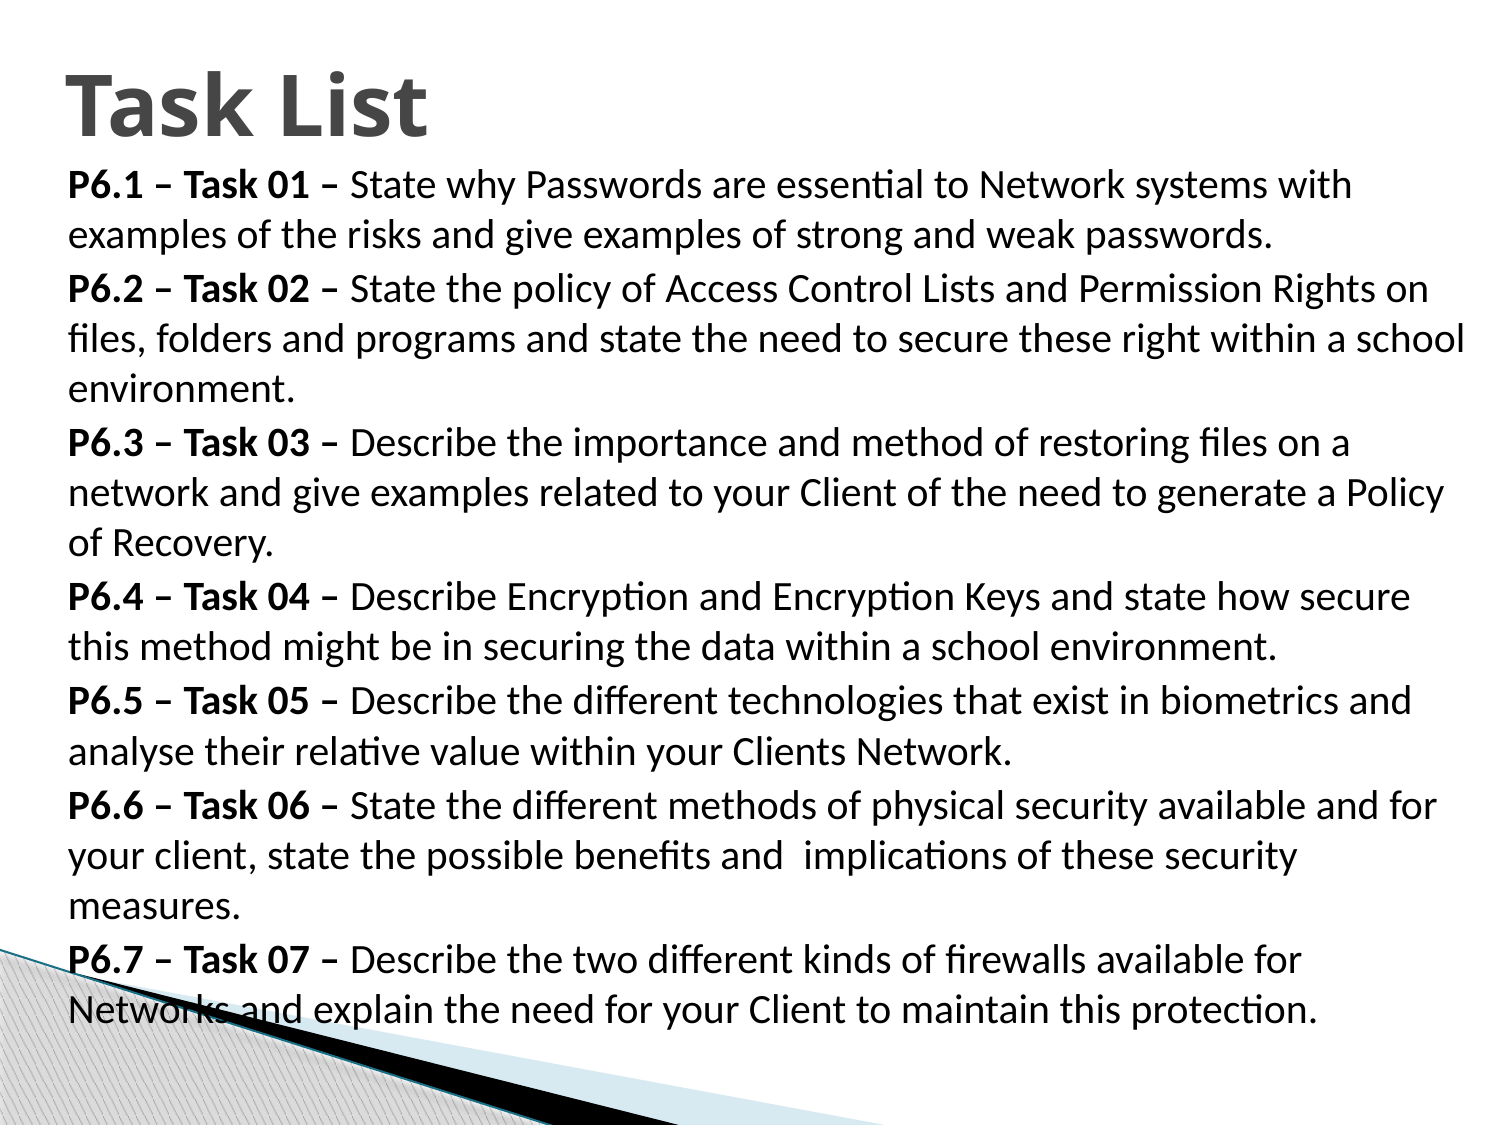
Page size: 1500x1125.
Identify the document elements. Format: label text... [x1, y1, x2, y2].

list P6.1 – Task 01 – State why Passwords are essential to Network systems with examples of the risks and give examples of strong and weak passwords. P6.2 – Task 02 – State the policy of Access Control Lists and Permission Rights on files, folders and programs and state the need to secure these right within a school environment. P6.3 – Task 03 – Describe the importance and method of restoring files on a network and give examples related to your Client of the need to generate a Policy of Recovery. P6.4 – Task 04 – Describe Encryption and Encryption Keys and state how secure this method might be in securing the data within a school environment. P6.5 – Task 05 – Describe the different technologies that exist in biometrics and analyse their relative value within your Clients Network. P6.6 – Task 06 – State the different methods of physical security available and for your client, state the possible benefits and implications of these security measures. P6.7 – Task 07 – Describe the two different kinds of firewalls available for Networks and explain the need for your Client to maintain this protection. [53, 149, 1483, 1059]
title Task List [49, 32, 1400, 173]
